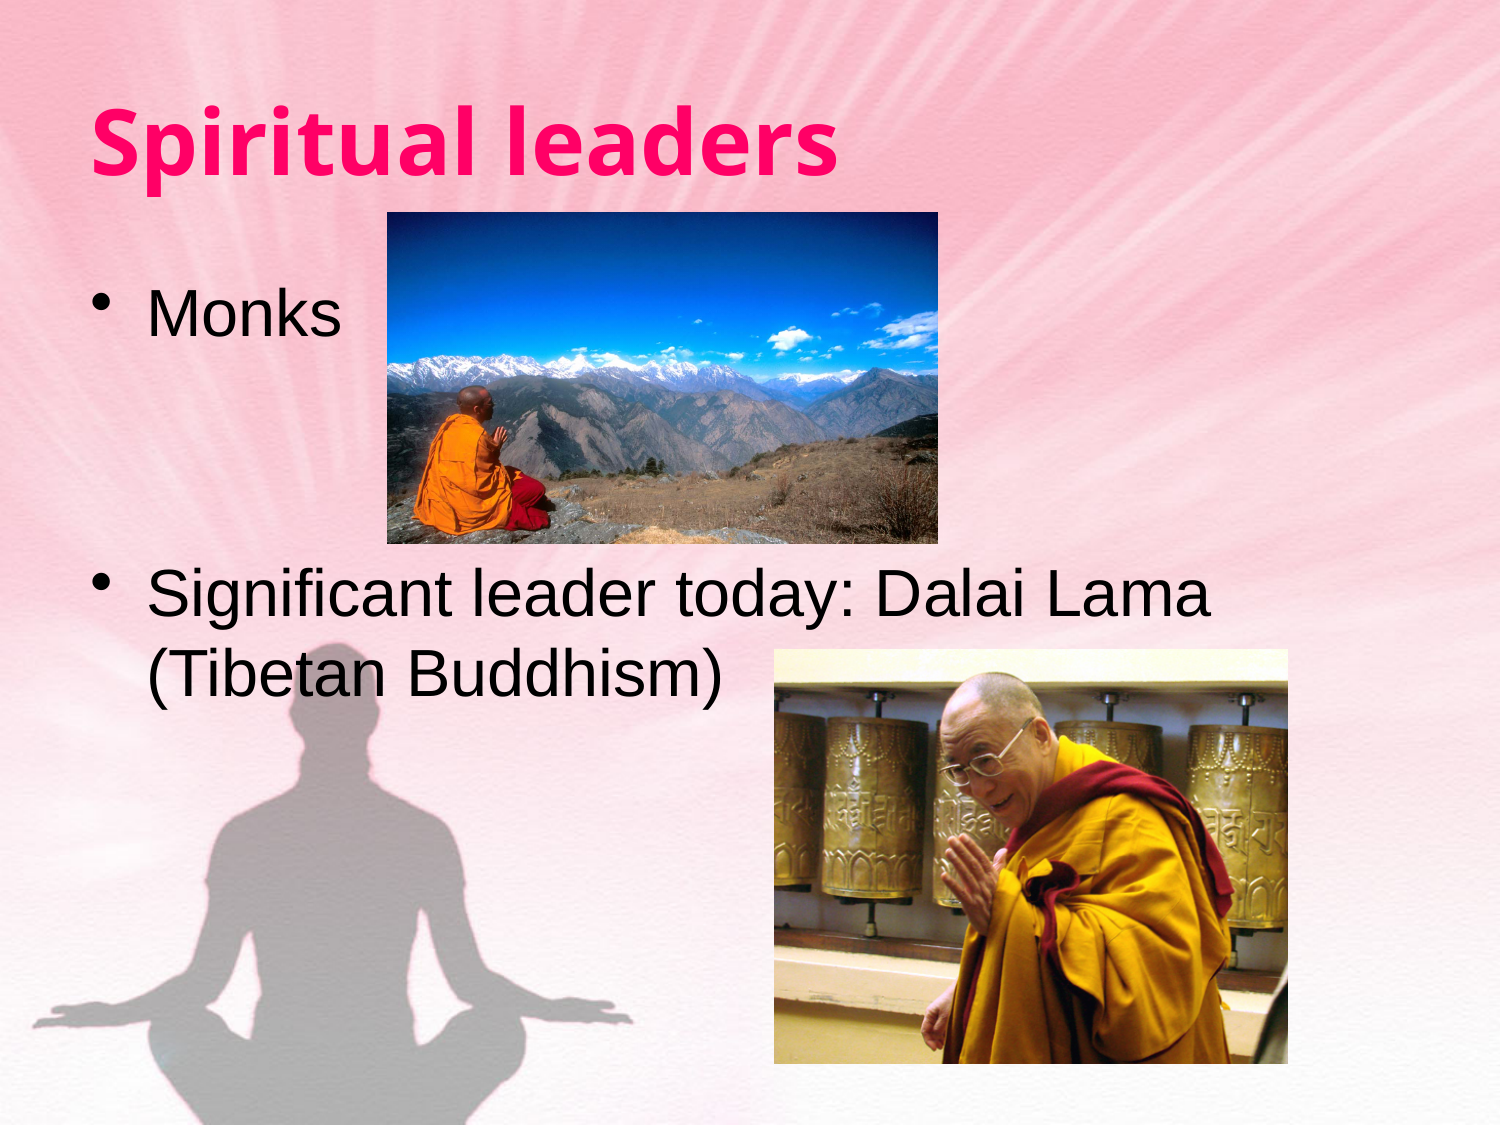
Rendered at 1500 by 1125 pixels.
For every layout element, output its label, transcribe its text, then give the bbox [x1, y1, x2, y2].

title Spiritual leaders [74, 44, 1426, 233]
picture [0, 0, 1500, 1125]
list Monks Significant leader today: Dalai Lama (Tibetan Buddhism) [74, 262, 1426, 1006]
